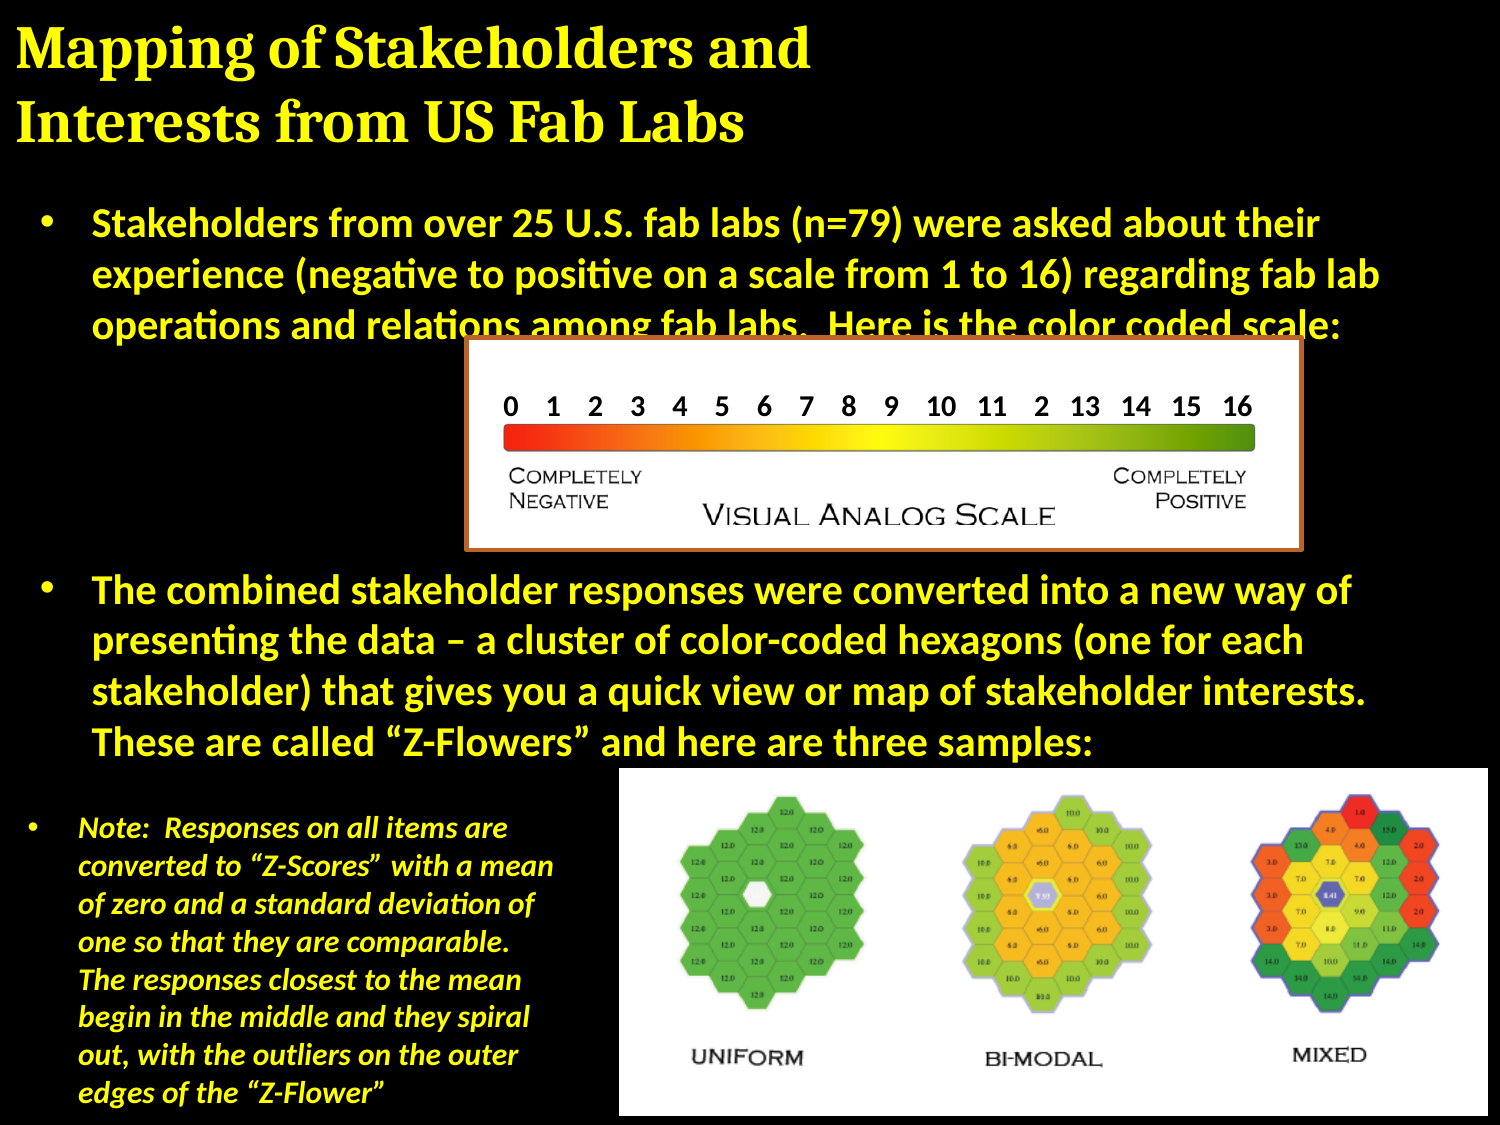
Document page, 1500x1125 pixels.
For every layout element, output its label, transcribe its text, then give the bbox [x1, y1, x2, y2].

title Mapping of Stakeholders and Interests from US Fab Labs [0, 0, 1088, 163]
text_box Note: Responses on all items are converted to “Z-Scores” with a mean of zero and a standard deviation of one so that they are comparable. The responses closest to the mean begin in the middle and they spiral out, with the outliers on the outer edges of the “Z-Flower” [12, 800, 575, 1125]
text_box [462, 379, 1338, 526]
text_box [464, 335, 1304, 377]
text_box [464, 533, 1304, 552]
list Stakeholders from over 25 U.S. fab labs (n=79) were asked about their experience (negative to positive on a scale from 1 to 16) regarding fab lab operations and relations among fab labs. Here is the color coded scale: The combined stakeholder responses were converted into a new way of presenting the data – a cluster of color-coded hexagons (one for each stakeholder) that gives you a quick view or map of stakeholder interests. These are called “Z-Flowers” and here are three samples: [24, 187, 1463, 775]
picture [618, 768, 1488, 1117]
